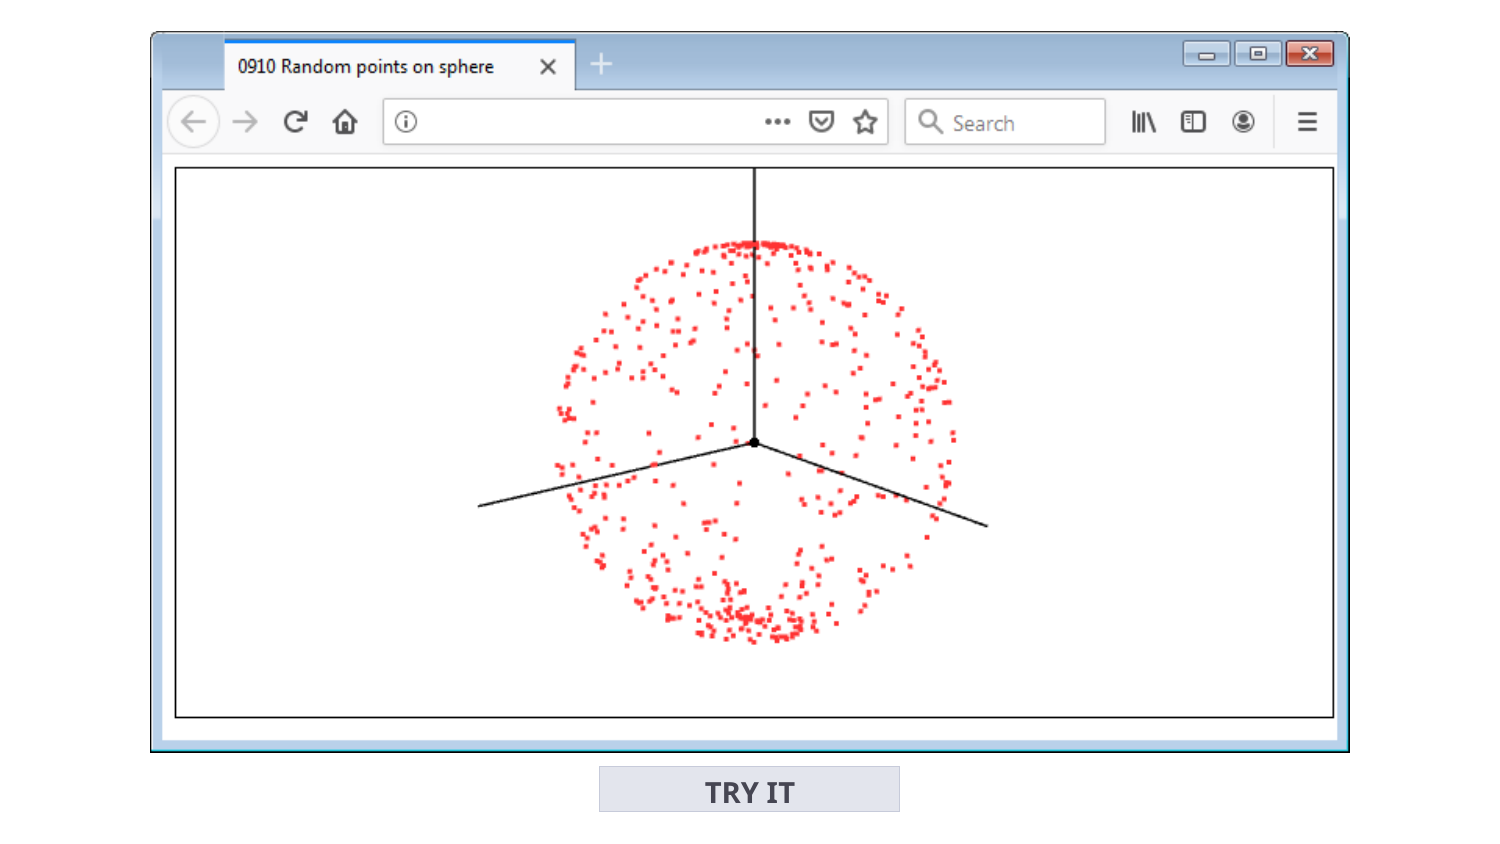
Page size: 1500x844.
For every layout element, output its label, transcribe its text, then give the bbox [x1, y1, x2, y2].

picture [149, 31, 1351, 753]
text_box TRY IT [599, 766, 900, 812]
